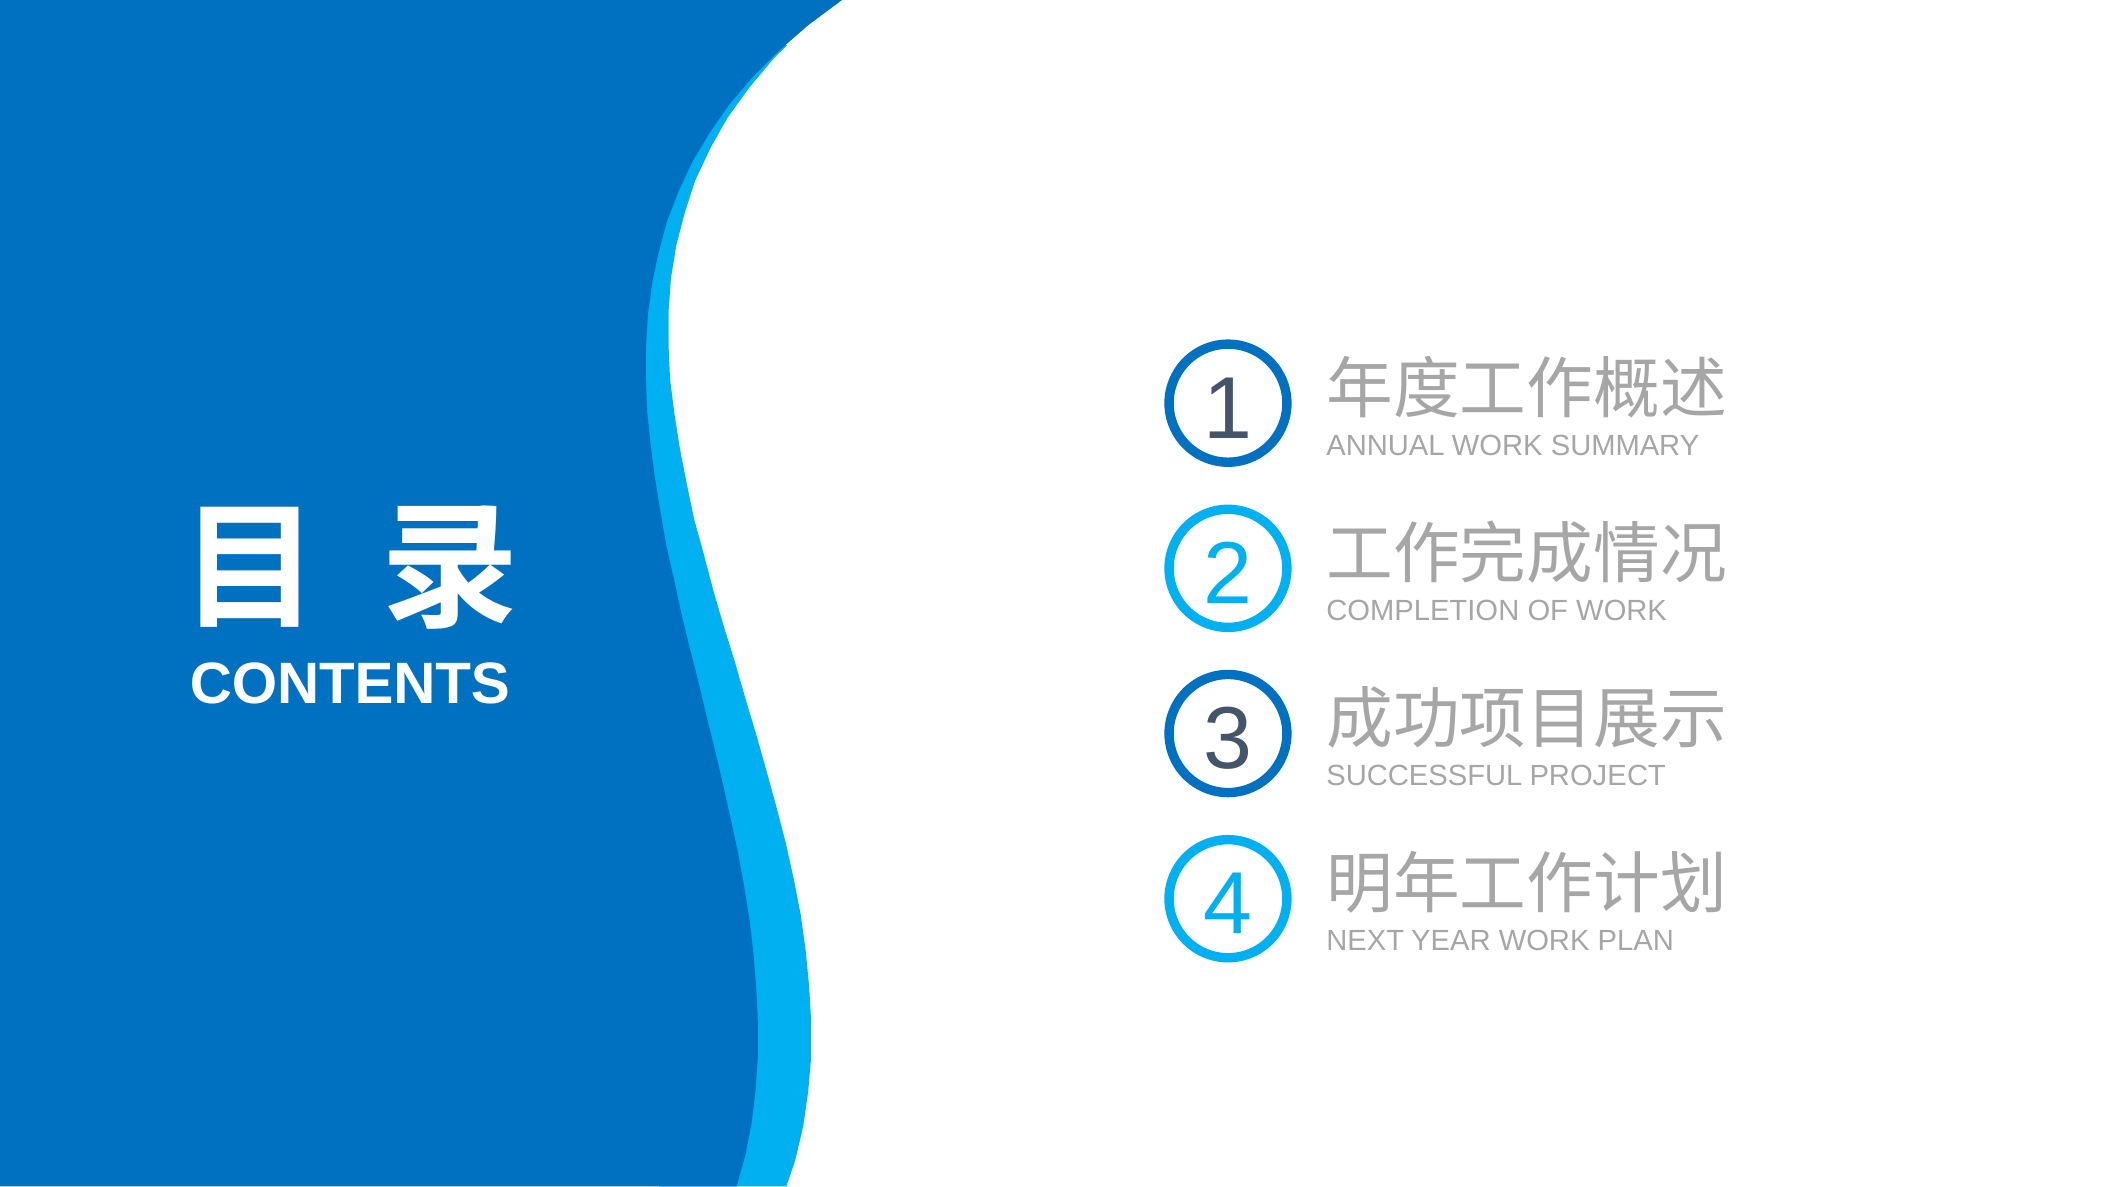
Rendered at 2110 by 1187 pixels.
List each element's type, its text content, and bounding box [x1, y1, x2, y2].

text_box 成功项目展示 SUCCESSFUL PROJECT [1326, 676, 1771, 792]
text_box 工作完成情况 COMPLETION OF WORK [1326, 510, 1771, 626]
text_box 1 [1169, 344, 1287, 463]
text_box 2 [1169, 509, 1287, 628]
text_box 4 [1169, 839, 1287, 958]
text_box 年度工作概述 ANNUAL WORK SUMMARY [1326, 345, 1771, 461]
text_box 目 录 [114, 479, 586, 645]
text_box 3 [1169, 674, 1287, 793]
text_box 明年工作计划 NEXT YEAR WORK PLAN [1326, 841, 1771, 957]
text_box CONTENTS [116, 645, 584, 716]
text_box [0, 0, 844, 1187]
text_box [647, 44, 813, 1187]
